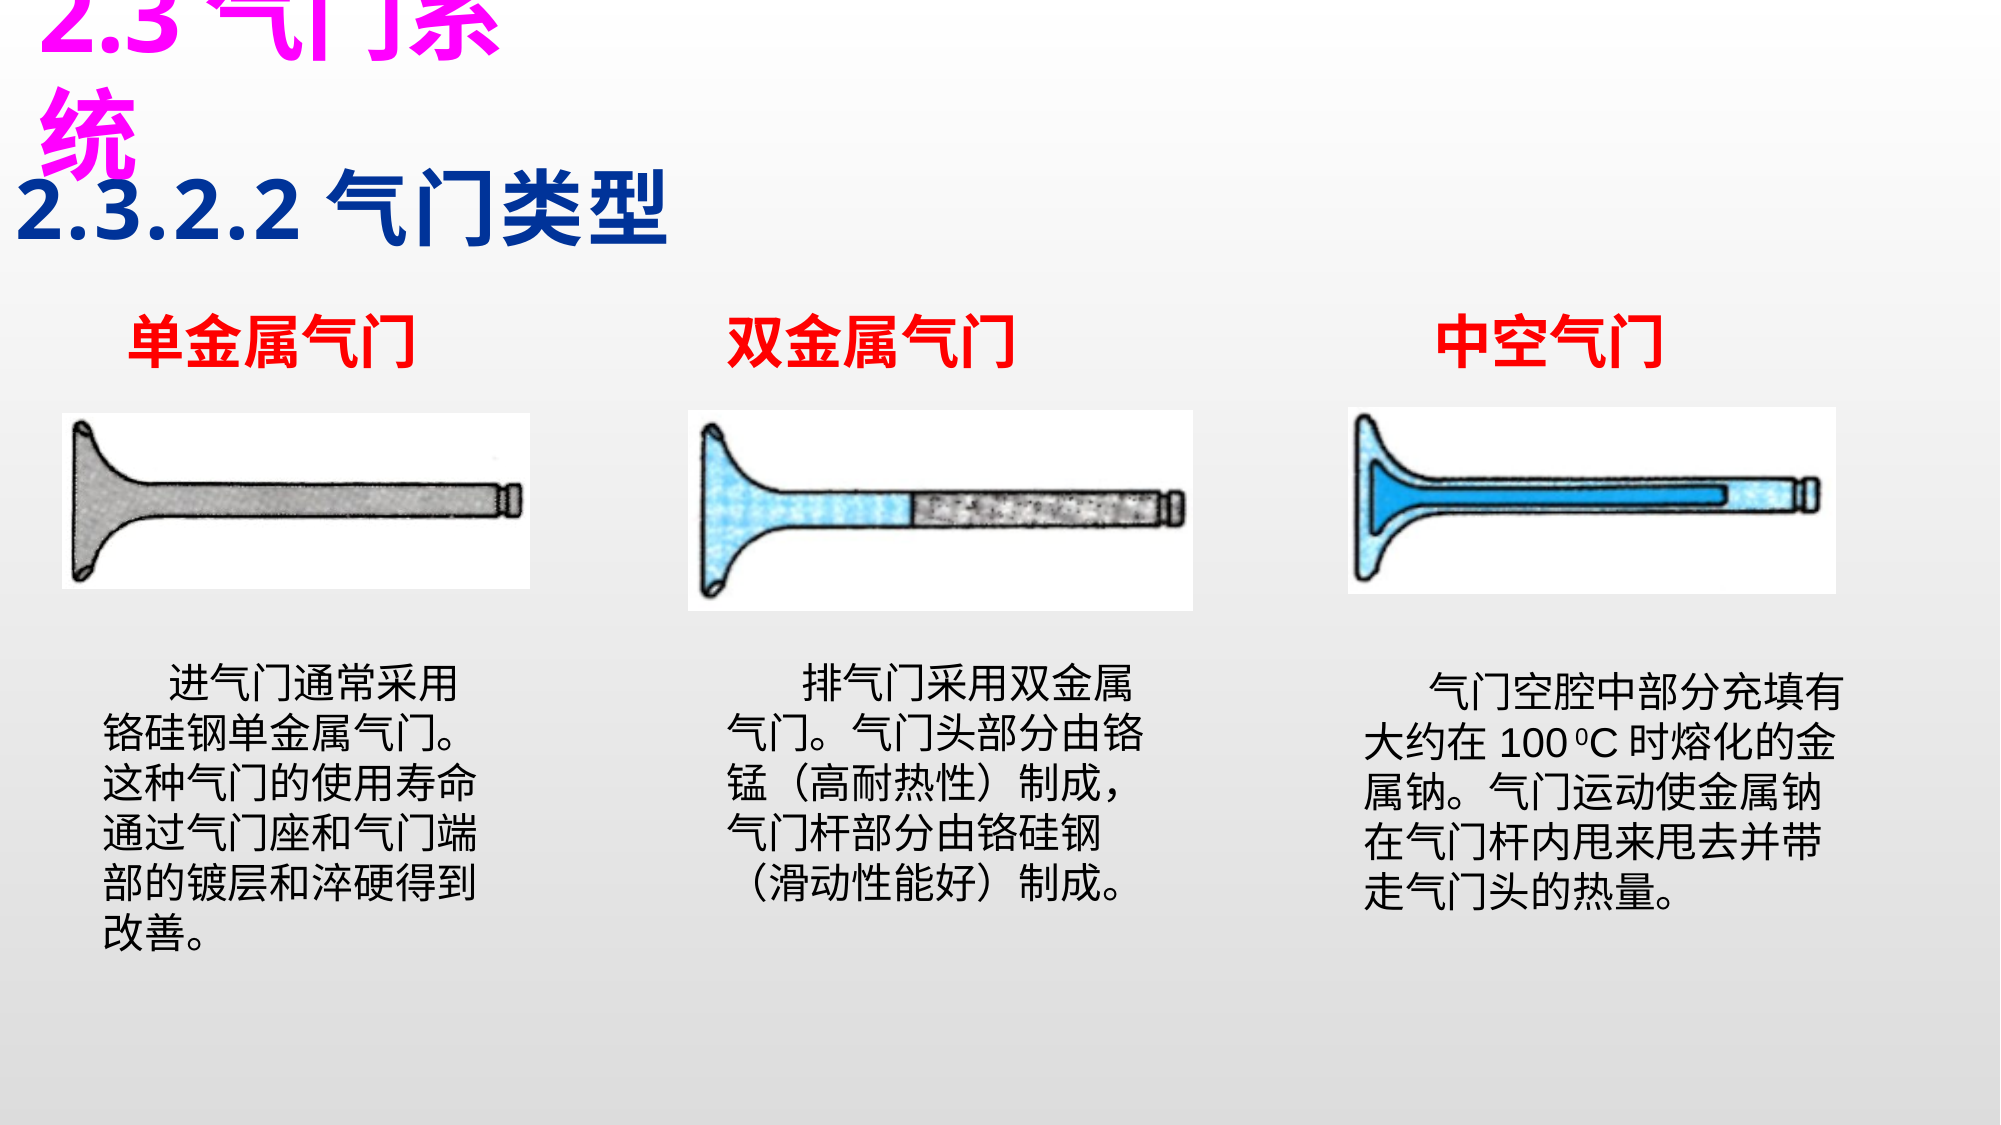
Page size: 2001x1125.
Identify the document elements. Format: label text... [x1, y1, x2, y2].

text_box 进气门通常采用铬硅钢单金属气门。这种气门的使用寿命通过气门座和气门端部的镀层和淬硬得到改善。 [87, 649, 505, 964]
text_box 双金属气门 [711, 297, 1129, 383]
picture [1348, 407, 1836, 594]
picture [62, 413, 530, 589]
text_box 排气门采用双金属气门。气门头部分由铬锰（高耐热性）制成，气门杆部分由铬硅钢（滑动性能好）制成。 [711, 649, 1163, 914]
text_box 单金属气门 [112, 297, 529, 383]
title 2.3.2.2气门类型 [0, 145, 892, 268]
text_box 气门空腔中部分充填有大约在100 0C时熔化的金属钠。气门运动使金属钠在气门杆内甩来甩去并带走气门头的热量。 [1348, 658, 1867, 924]
picture [688, 410, 1193, 611]
text_box 中空气门 [1418, 297, 1836, 383]
text_box 2.3气门系统 [23, 0, 618, 146]
